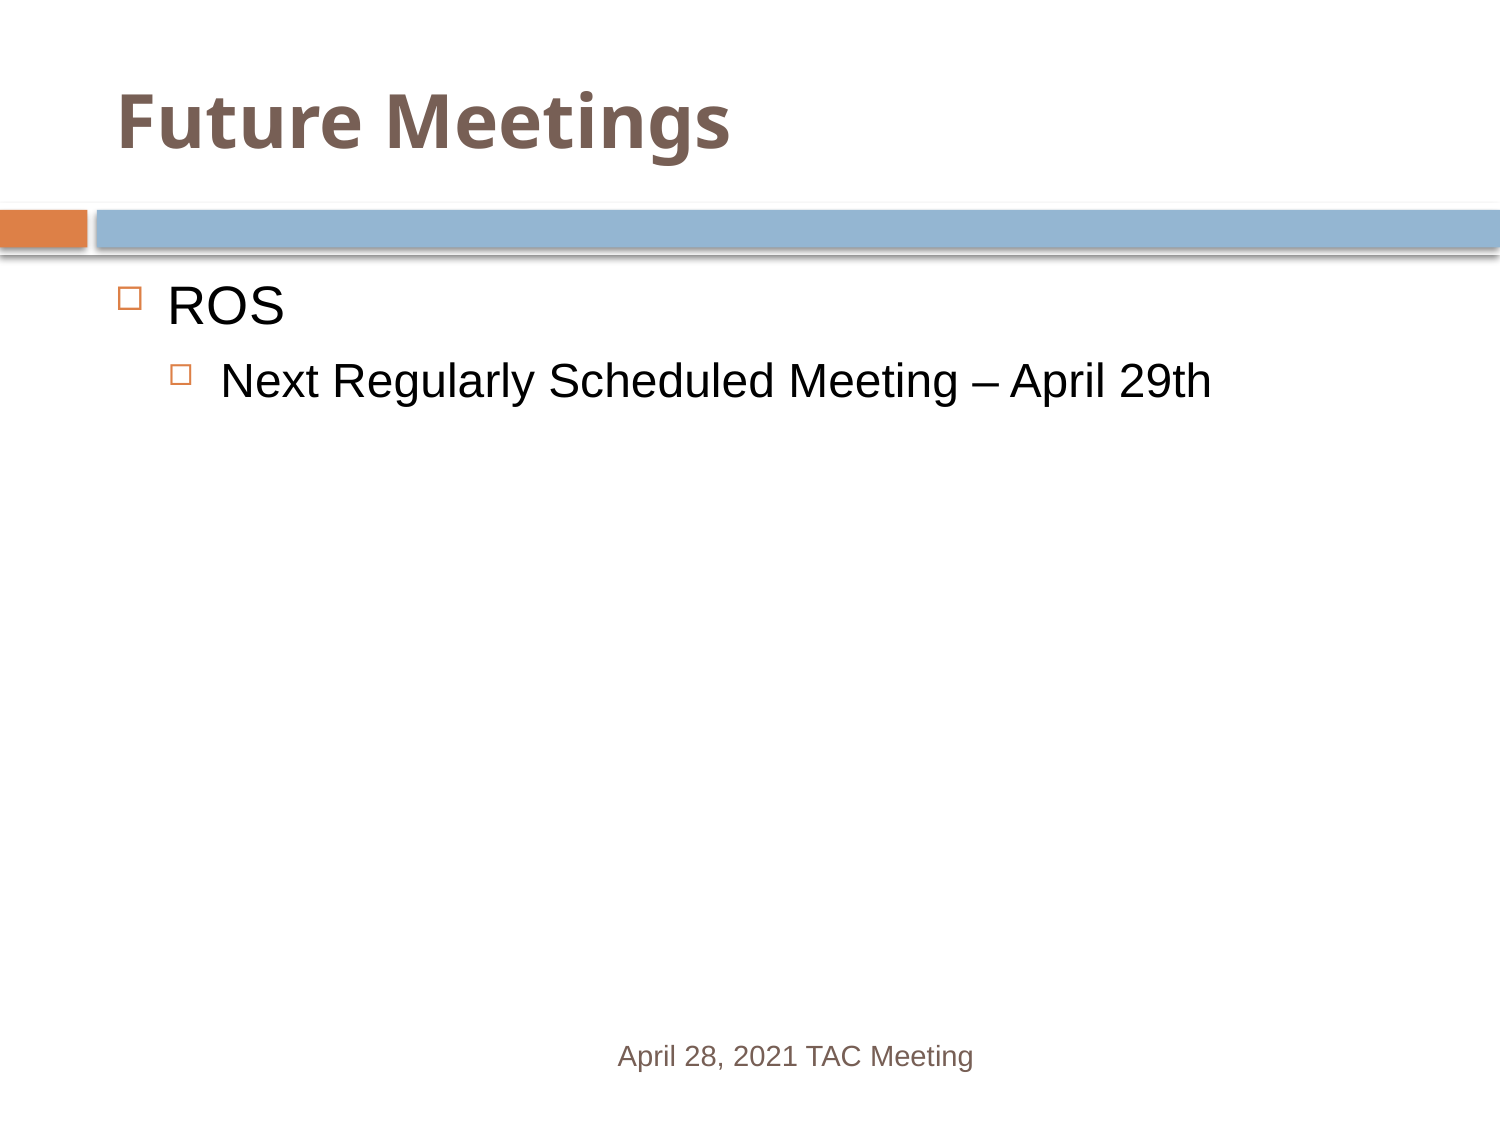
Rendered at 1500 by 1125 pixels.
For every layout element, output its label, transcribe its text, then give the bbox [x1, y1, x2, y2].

footer April 28, 2021 TAC Meeting [99, 1025, 990, 1085]
list ROS Next Regularly Scheduled Meeting – April 29th [100, 262, 1439, 1001]
title Future Meetings [100, 37, 1439, 201]
